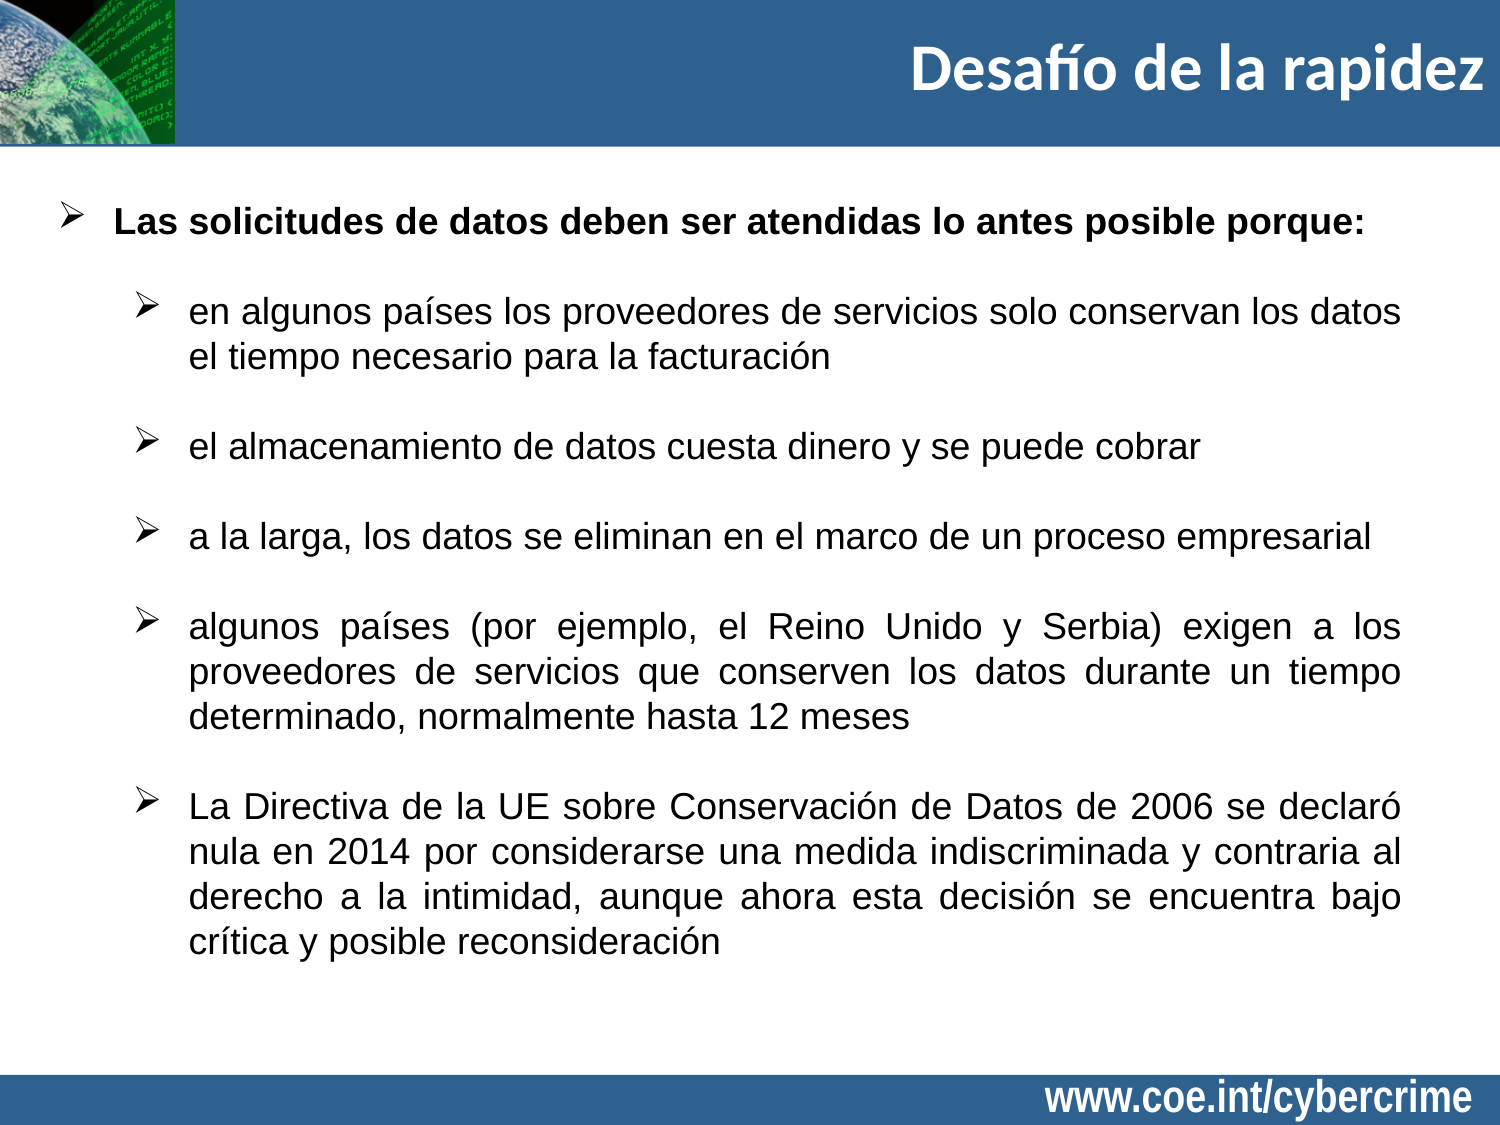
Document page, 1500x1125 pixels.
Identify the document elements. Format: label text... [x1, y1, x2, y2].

text_box www.coe.int/cybercrime [1030, 1059, 1500, 1125]
text_box [0, 1073, 1030, 1125]
text_box Desafío de la rapidez [177, 0, 1500, 149]
picture [0, 0, 175, 144]
text_box Las solicitudes de datos deben ser atendidas lo antes posible porque: en algunos países los proveedores de servicios solo conservan los datos el tiempo necesario para la facturación el almacenamiento de datos cuesta dinero y se puede cobrar a la larga, los datos se eliminan en el marco de un proceso empresarial algunos países (por ejemplo, el Reino Unido y Serbia) exigen a los proveedores de servicios que conserven los datos durante un tiempo determinado, normalmente hasta 12 meses La Directiva de la UE sobre Conservación de Datos de 2006 se declaró nula en 2014 por considerarse una medida indiscriminada y contraria al derecho a la intimidad, aunque ahora esta decisión se encuentra bajo crítica y posible reconsideración [42, 189, 1417, 970]
